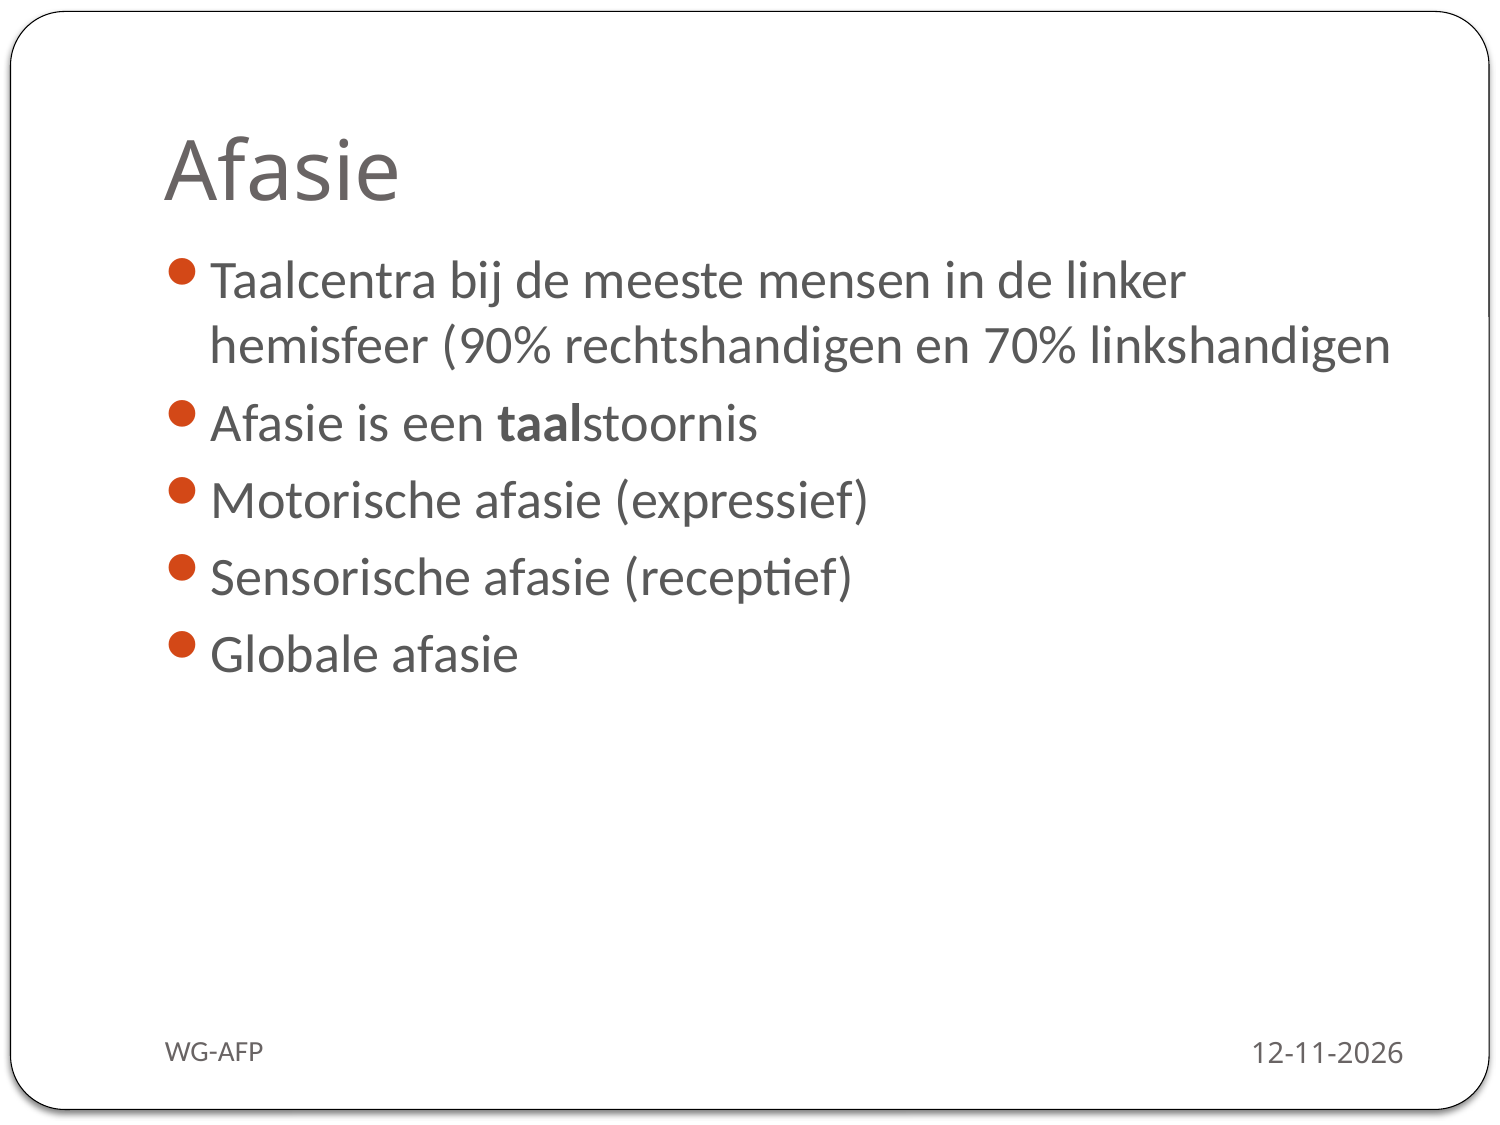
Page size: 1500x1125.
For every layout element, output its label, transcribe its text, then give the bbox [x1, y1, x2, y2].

title Afasie [150, 45, 1425, 233]
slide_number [1012, 1015, 1419, 1094]
list Taalcentra bij de meeste mensen in de linker hemisfeer (90% rechtshandigen en 70% linkshandigen Afasie is een taalstoornis Motorische afasie (expressief) Sensorische afasie (receptief) Globale afasie [150, 237, 1425, 988]
footer WG-AFP [150, 1012, 800, 1088]
